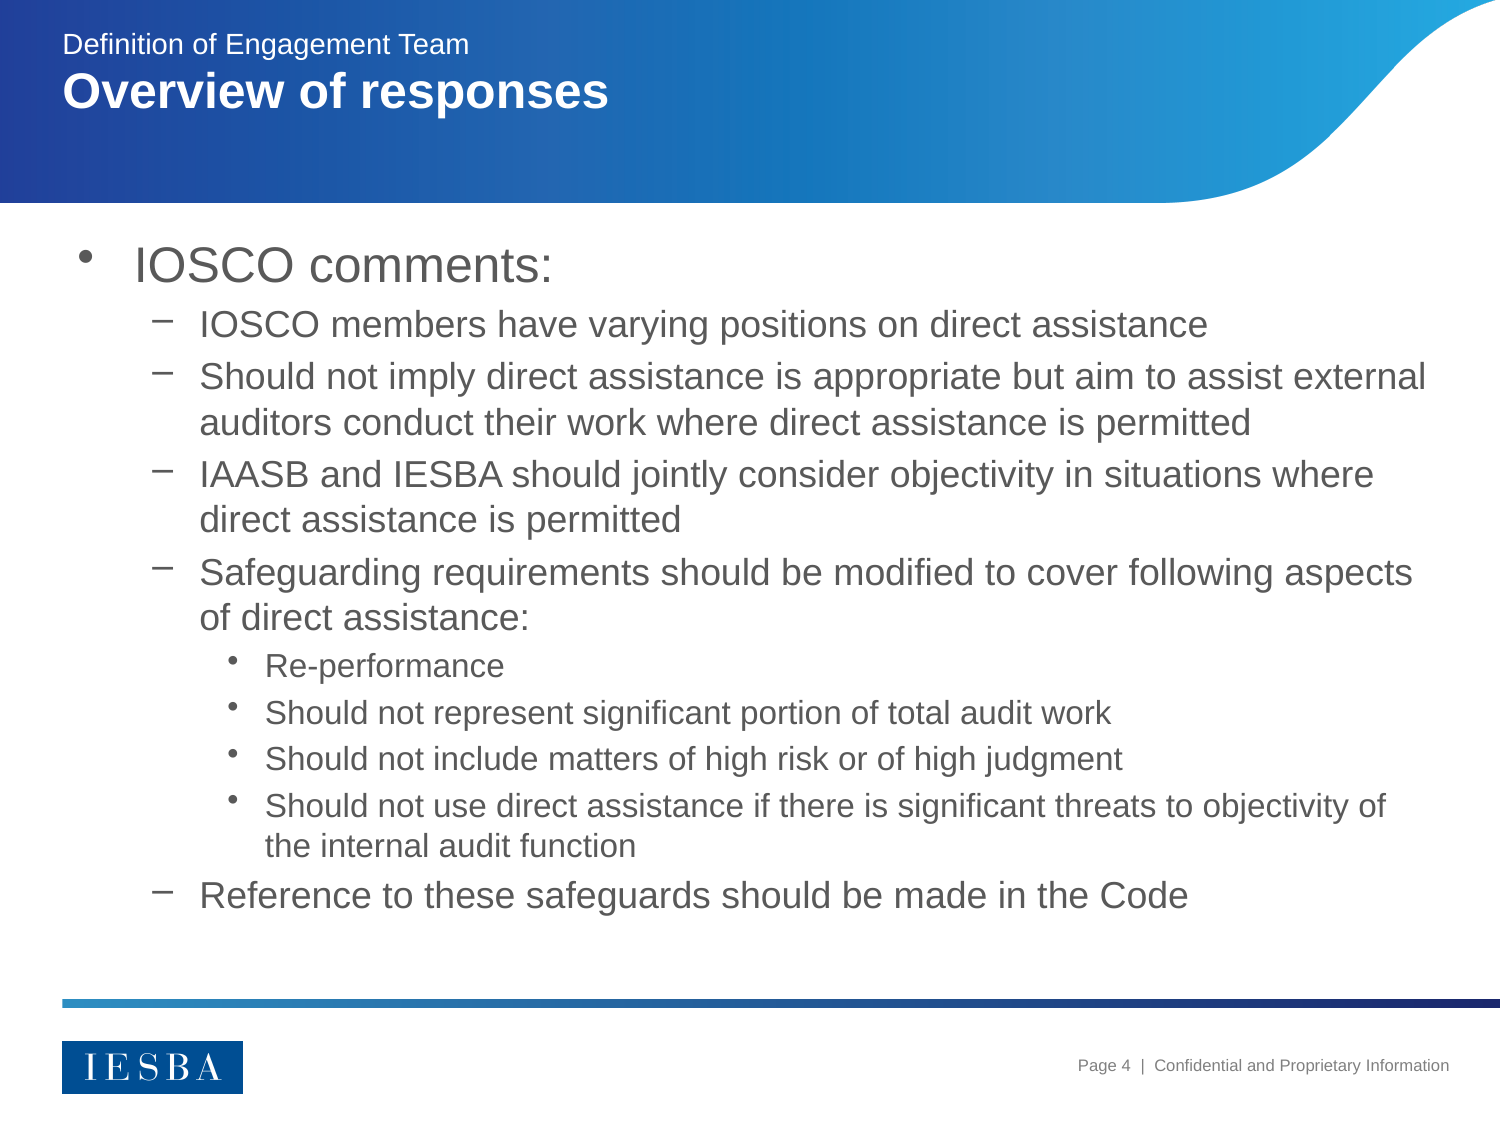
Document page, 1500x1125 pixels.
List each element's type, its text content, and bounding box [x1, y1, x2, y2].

list IOSCO comments: IOSCO members have varying positions on direct assistance Should not imply direct assistance is appropriate but aim to assist external auditors conduct their work where direct assistance is permitted IAASB and IESBA should jointly consider objectivity in situations where direct assistance is permitted Safeguarding requirements should be modified to cover following aspects of direct assistance: Re-performance Should not represent significant portion of total audit work Should not include matters of high risk or of high judgment Should not use direct assistance if there is significant threats to objectivity of the internal audit function Reference to these safeguards should be made in the Code [62, 224, 1450, 975]
title Overview of responses [62, 75, 1300, 163]
subtitle Definition of Engagement Team [62, 24, 750, 63]
picture [62, 1041, 243, 1094]
picture [0, 0, 1497, 203]
